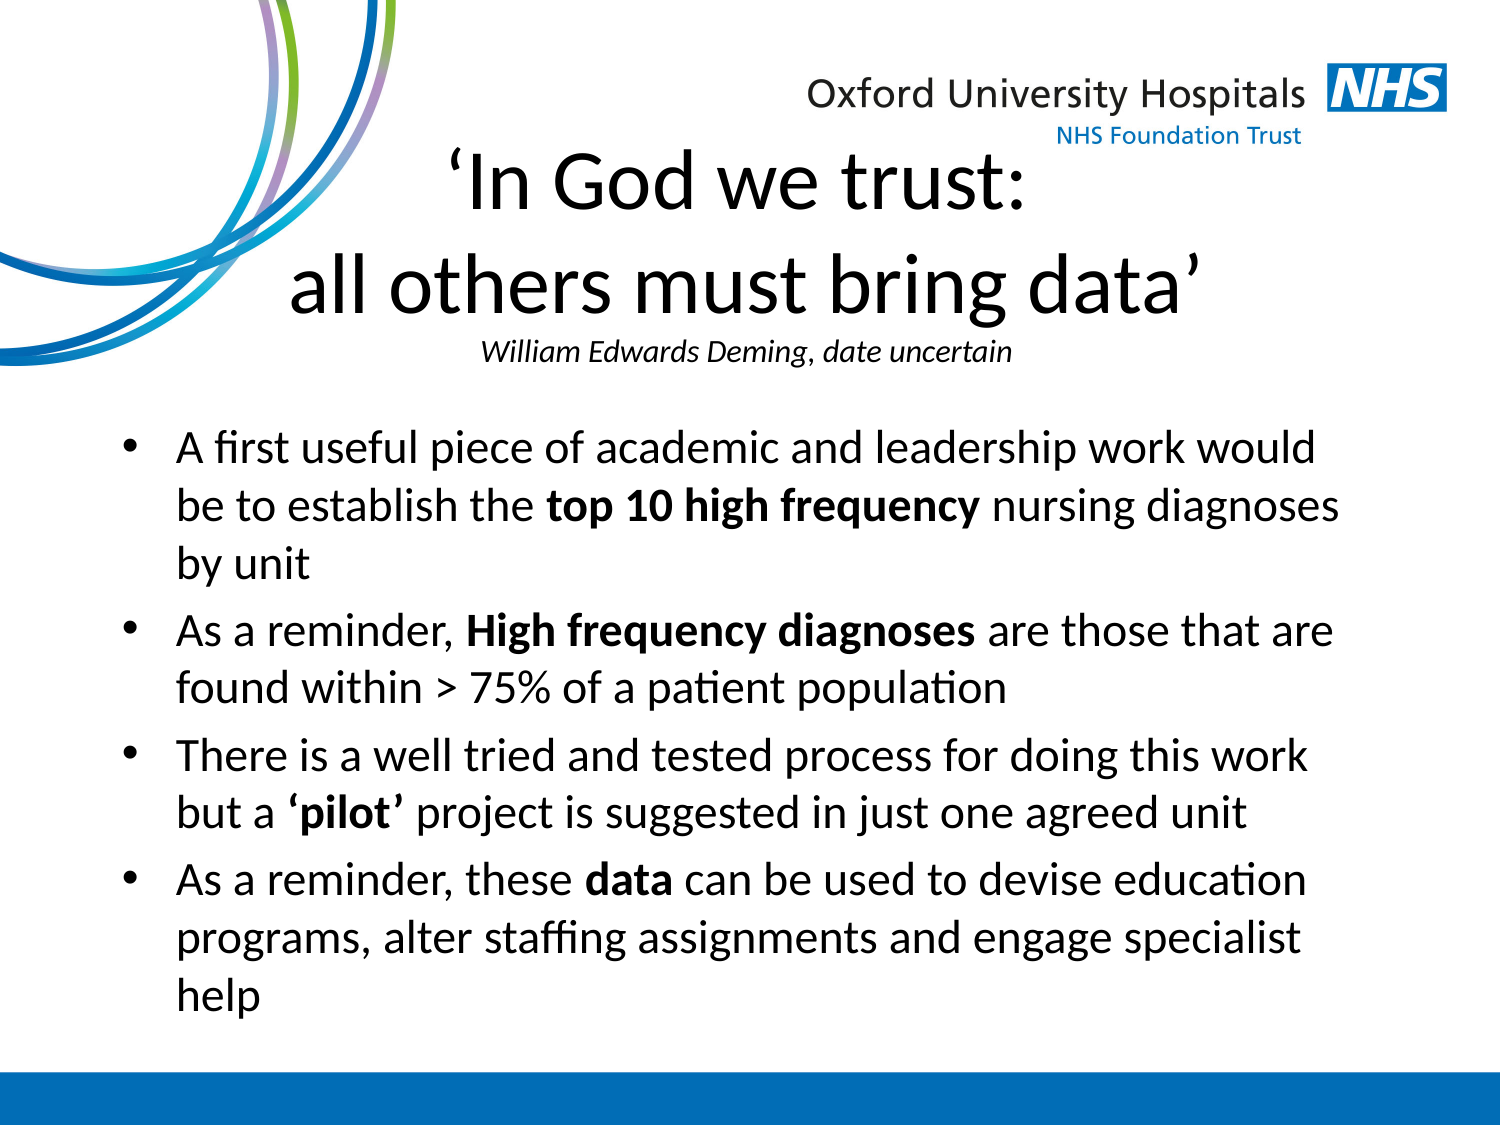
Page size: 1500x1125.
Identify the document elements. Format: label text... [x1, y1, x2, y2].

list A first useful piece of academic and leadership work would be to establish the top 10 high frequency nursing diagnoses by unit As a reminder, High frequency diagnoses are those that are found within > 75% of a patient population There is a well tried and tested process for doing this work but a ‘pilot’ project is suggested in just one agreed unit As a reminder, these data can be used to devise education programs, alter staffing assignments and engage specialist help [106, 408, 1393, 1033]
picture [0, 0, 1500, 1125]
title ‘In God we trust: all others must bring data’ William Edwards Deming, date uncertain [103, 115, 1390, 378]
